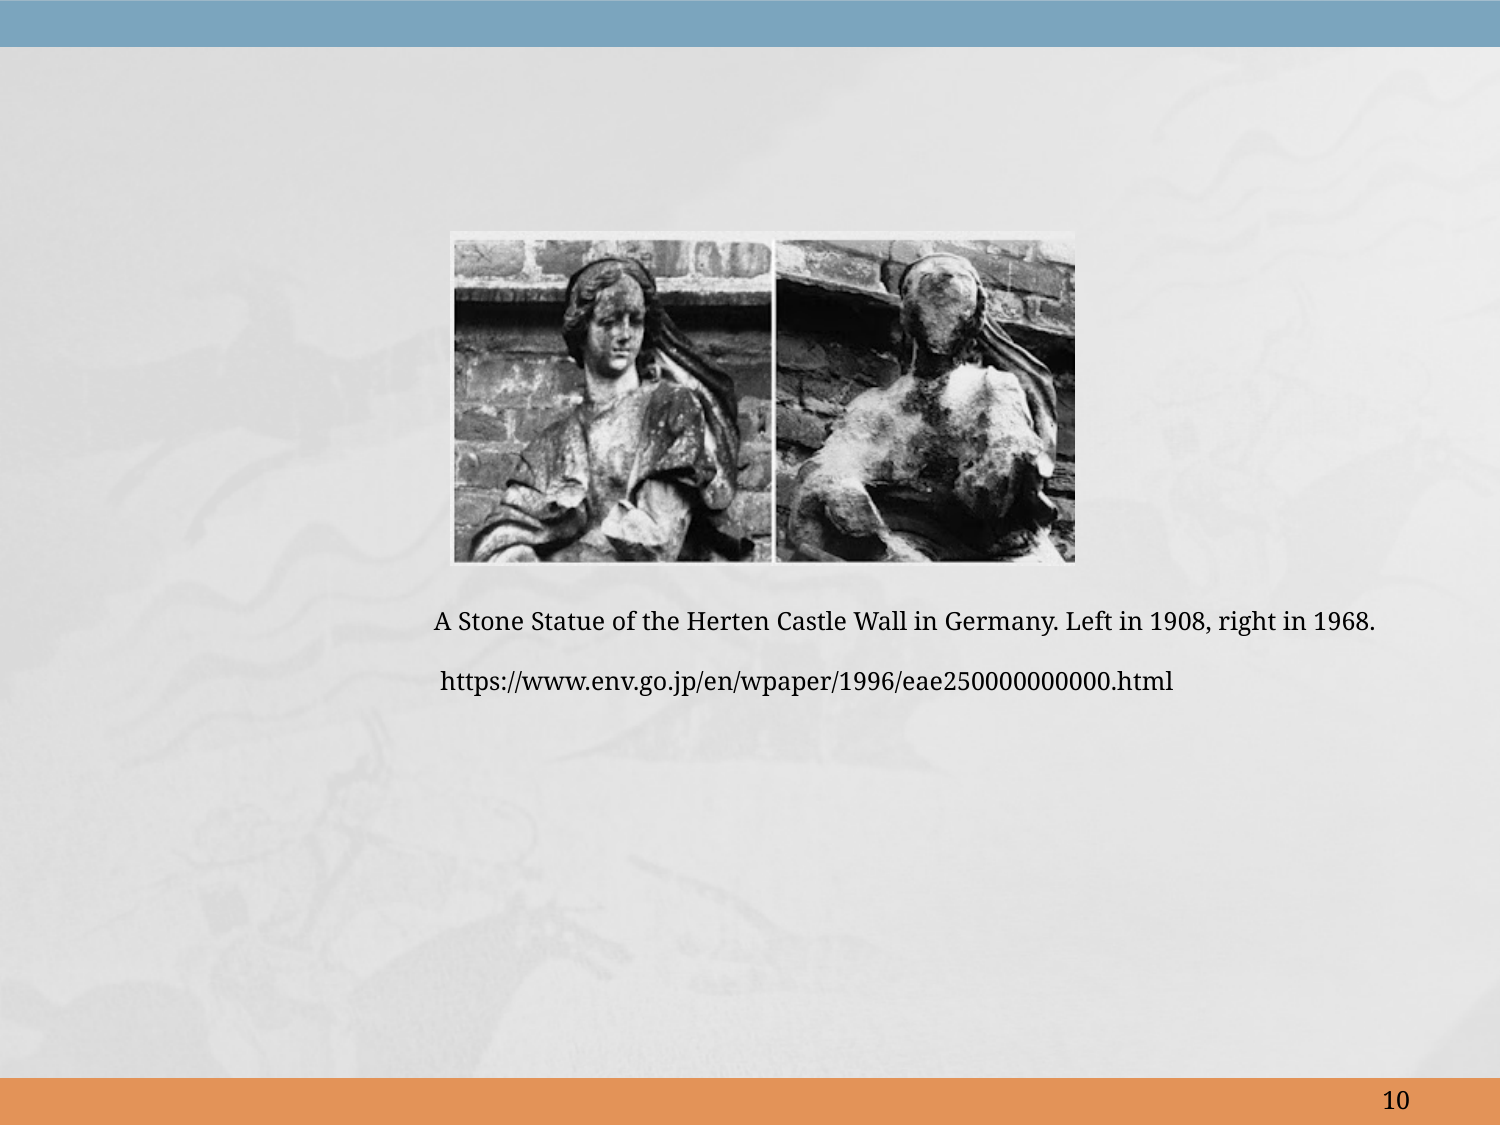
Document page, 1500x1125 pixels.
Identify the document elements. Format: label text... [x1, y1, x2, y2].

picture [449, 231, 1075, 567]
text_box A Stone Statue of the Herten Castle Wall in Germany. Left in 1908, right in 1968. https://www.env.go.jp/en/wpaper/1996/eae250000000000.html [419, 597, 1459, 703]
slide_number 10 [1074, 1078, 1425, 1125]
